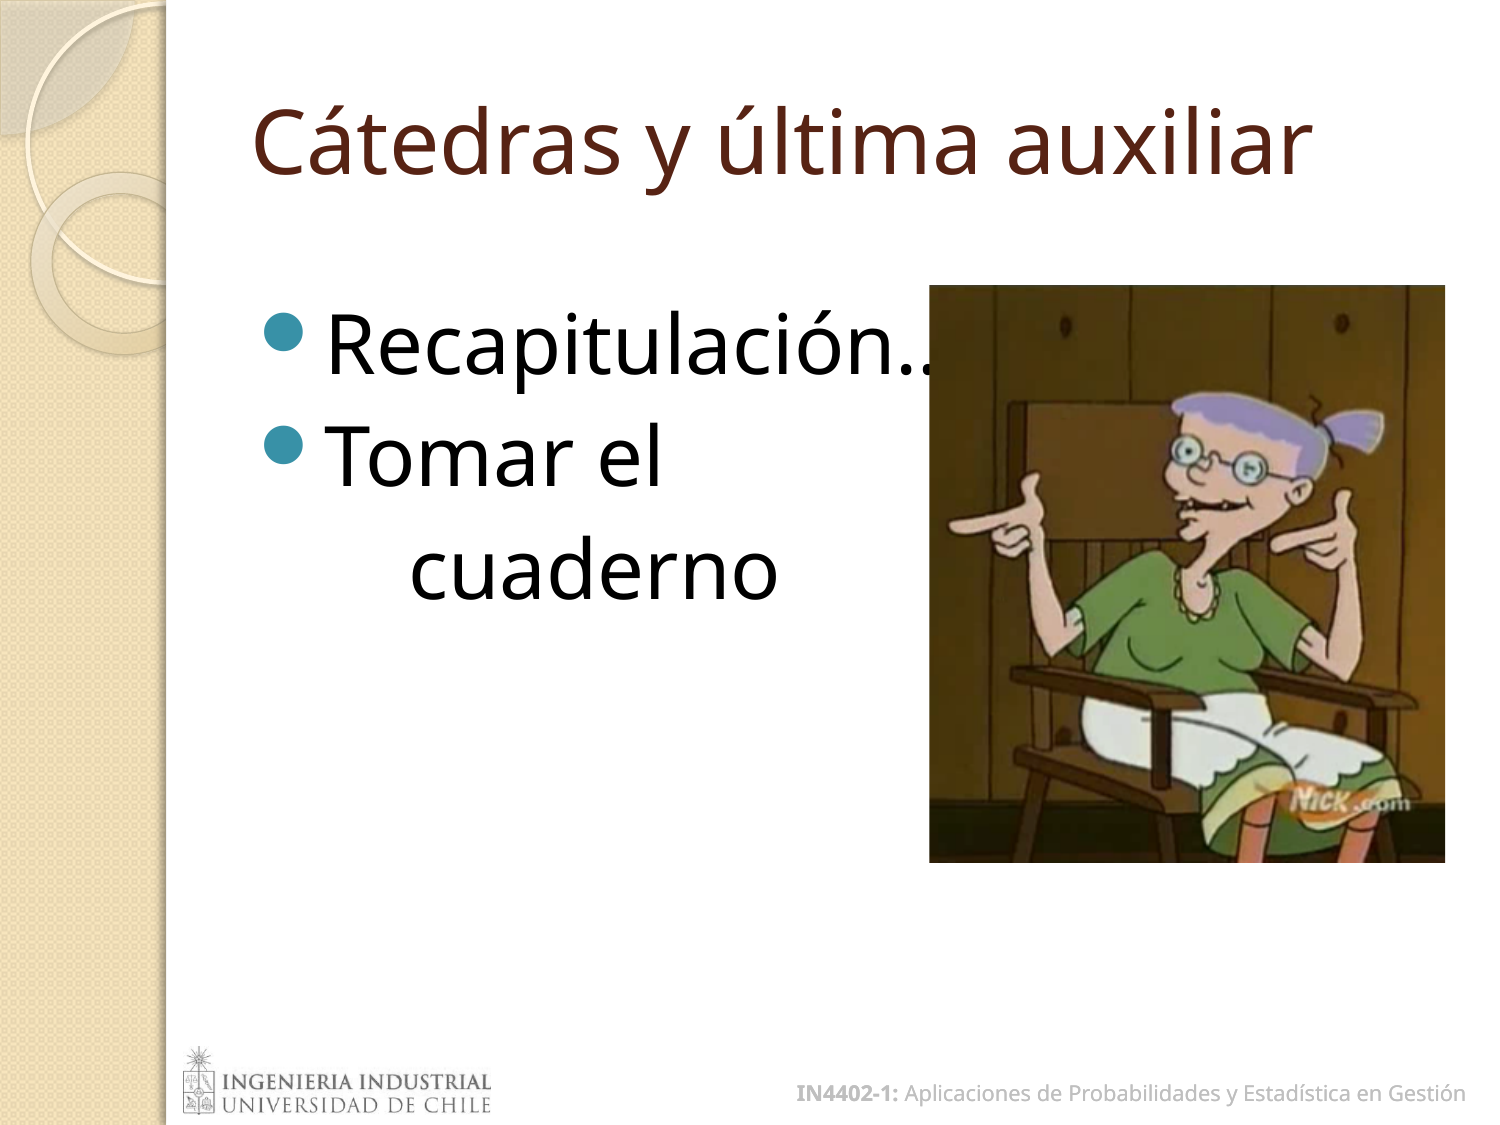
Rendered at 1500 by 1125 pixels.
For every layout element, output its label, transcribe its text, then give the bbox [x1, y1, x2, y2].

picture [183, 1046, 491, 1115]
text_box IN4402-1: Aplicaciones de Probabilidades y Estadística en Gestión [750, 1072, 1483, 1114]
picture [929, 285, 1446, 863]
title Cátedras y última auxiliar [235, 45, 1466, 233]
list Recapitulación… Tomar el cuaderno [230, 196, 1461, 984]
